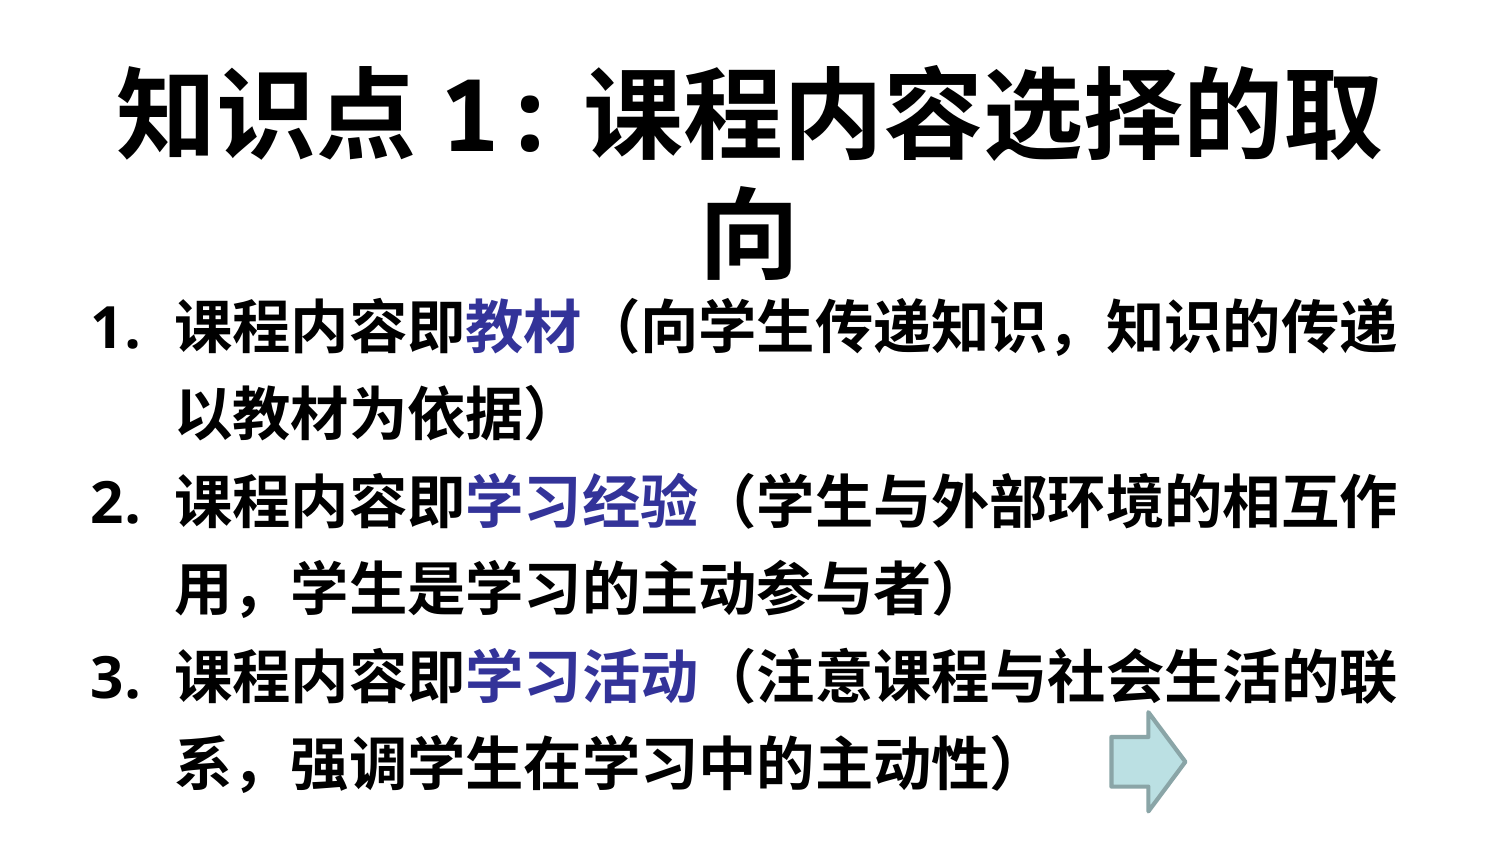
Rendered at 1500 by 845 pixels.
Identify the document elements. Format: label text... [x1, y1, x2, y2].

title 知识点1:课程内容选择的取向 [74, 110, 1426, 232]
list 课程内容即教材（向学生传递知识，知识的传递以教材为依据） 课程内容即学习经验（学生与外部环境的相互作用，学生是学习的主动参与者） 课程内容即学习活动（注意课程与社会生活的联系，强调学生在学习中的主动性） [74, 264, 1426, 791]
text_box [1109, 710, 1188, 814]
